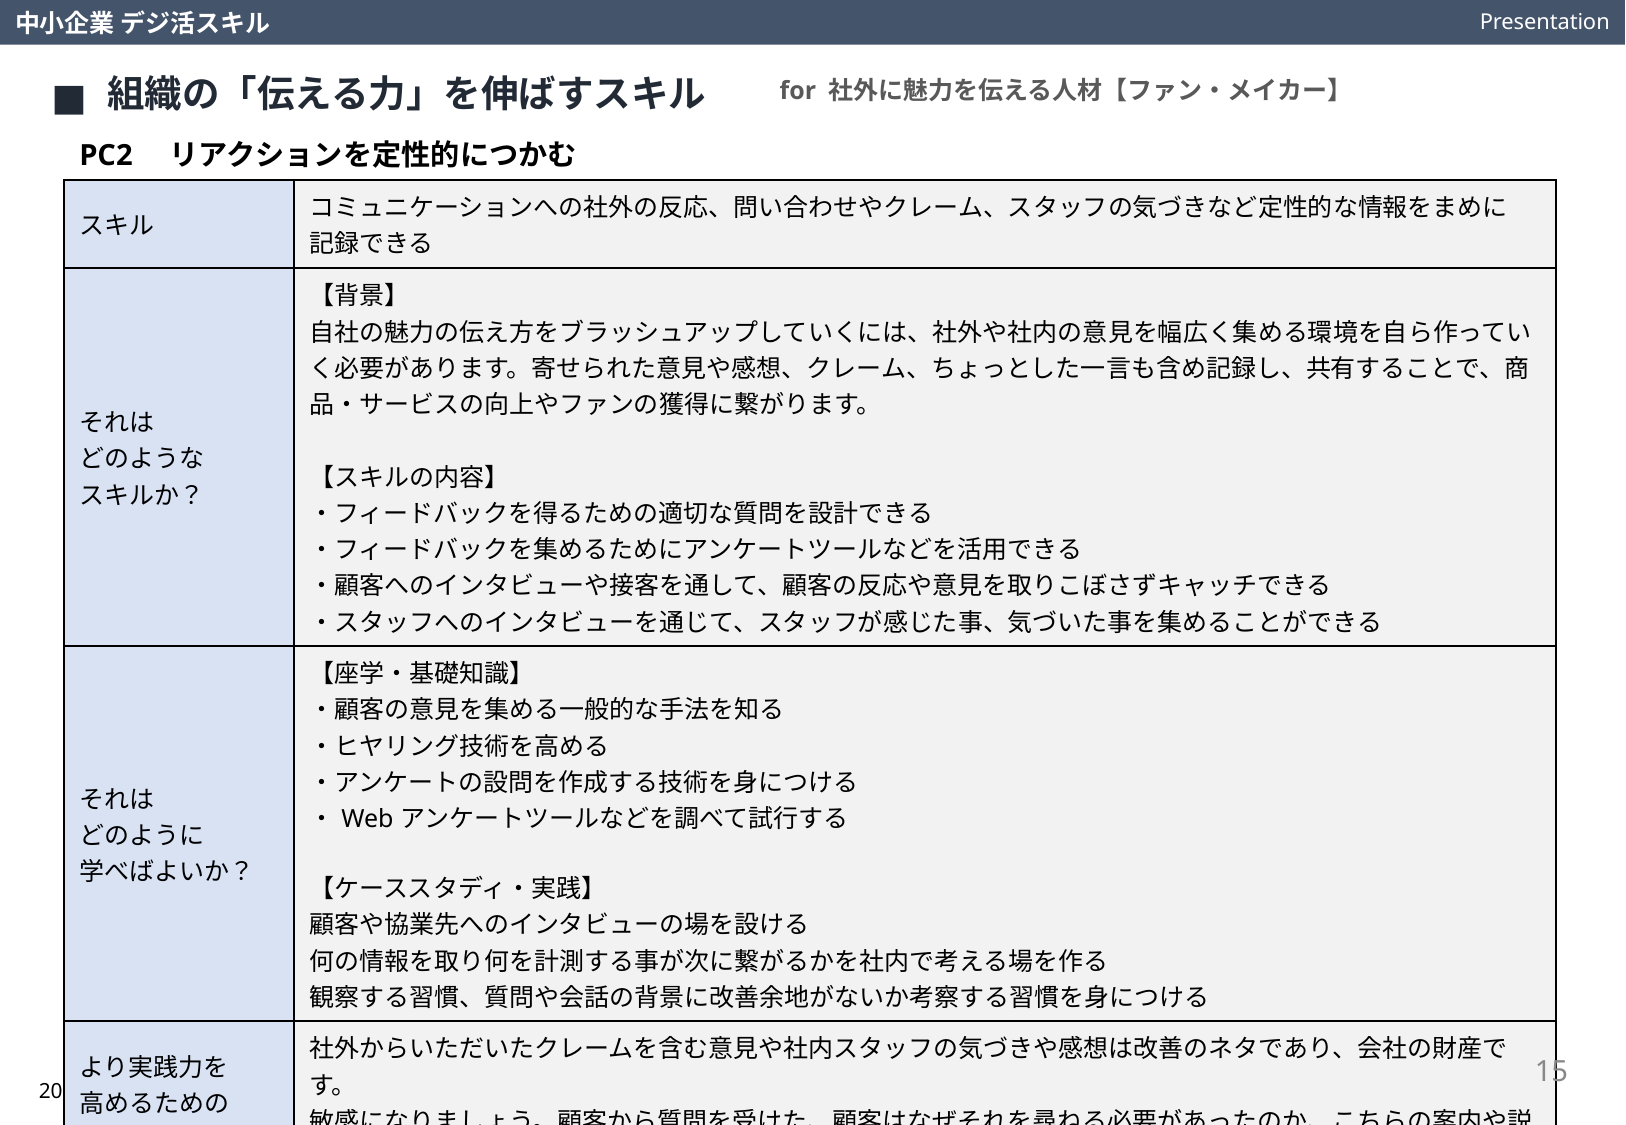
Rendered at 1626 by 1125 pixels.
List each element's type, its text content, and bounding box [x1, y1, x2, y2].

table_cell より実践力を 高めるための 視点や考え方は？ [65, 1022, 293, 1125]
text_box PC2 リアクションを定性的につかむ [64, 128, 1561, 179]
text_box for 社外に魅力を伝える人材【ファン・メイカー】 [764, 67, 1399, 113]
table_cell それは どのような スキルか？ [65, 269, 293, 645]
text_box Presentation [1438, 0, 1625, 42]
slide_number 15 [1217, 1042, 1584, 1103]
table_cell 社外からいただいたクレームを含む意見や社内スタッフの気づきや感想は改善のネタであり、会社の財産です。 敏感になりましょう。顧客から質問を受けた、顧客はなぜそれを尋ねる必要があったのか、こちらの案内や説明が不足していなかったか、もっとわかりやすい説明の仕方はなかったか。そういう視点で改善を繰り返す事が大切です。 [295, 1022, 1555, 1125]
table_header コミュニケーションへの社外の反応、問い合わせやクレーム、スタッフの気づきなど定性的な情報をまめに 記録できる [295, 181, 1555, 267]
table_cell 【座学・基礎知識】 ・顧客の意見を集める一般的な手法を知る ・ヒヤリング技術を高める ・アンケートの設問を作成する技術を身につける ・Webアンケートツールなどを調べて試行する 【ケーススタディ・実践】 顧客や協業先へのインタビューの場を設ける 何の情報を取り何を計測する事が次に繋がるかを社内で考える場を作る 観察する習慣、質問や会話の背景に改善余地がないか考察する習慣を身につける [295, 647, 1555, 1020]
table_cell それは どのように 学べばよいか？ [65, 647, 293, 1020]
table_header スキル [65, 181, 293, 267]
table_cell 【背景】 自社の魅力の伝え方をブラッシュアップしていくには、社外や社内の意見を幅広く集める環境を自ら作っていく必要があります。寄せられた意見や感想、クレーム、ちょっとした一言も含め記録し、共有することで、商品・サービスの向上やファンの獲得に繋がります。 【スキルの内容】 ・フィードバックを得るための適切な質問を設計できる ・フィードバックを集めるためにアンケートツールなどを活用できる ・顧客へのインタビューや接客を通して、顧客の反応や意見を取りこぼさずキャッチできる ・スタッフへのインタビューを通じて、スタッフが感じた事、気づいた事を集めることができる [295, 269, 1555, 645]
text_box 中小企業 デジ活スキル [0, 0, 1625, 45]
text_box 組織の「伝える力」を伸ばすスキル [36, 62, 1185, 123]
